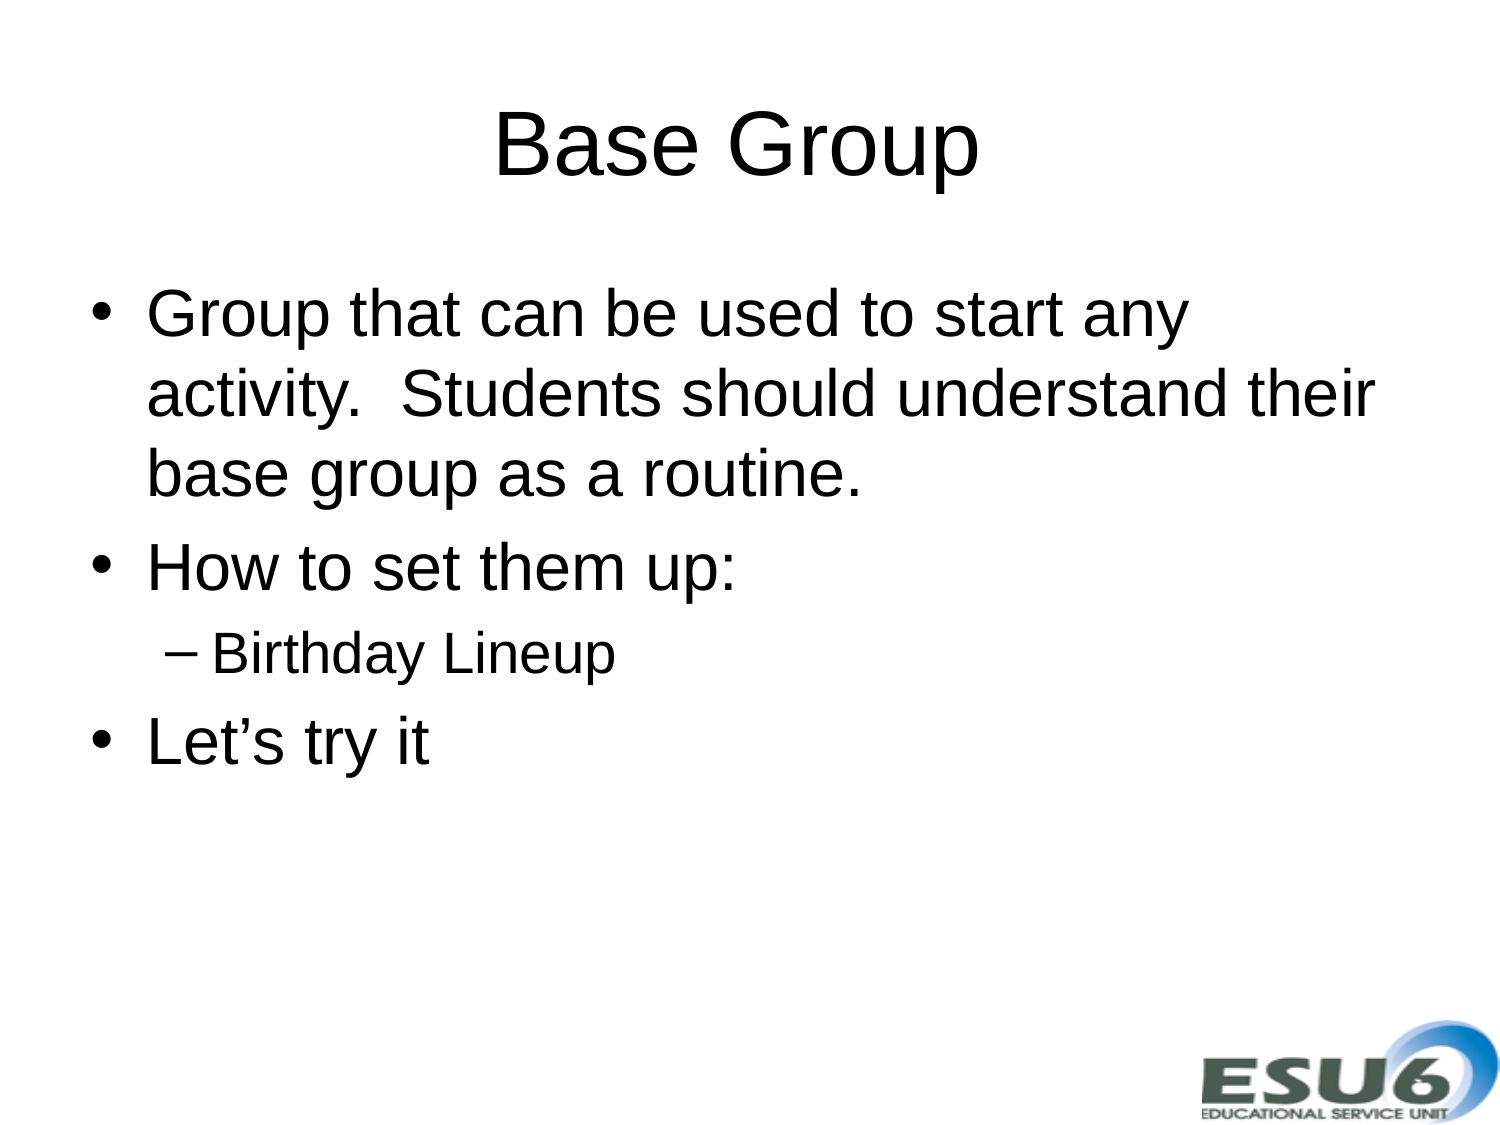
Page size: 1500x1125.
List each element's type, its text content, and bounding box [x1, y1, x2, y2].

title Base Group [75, 45, 1425, 233]
picture [1202, 1020, 1500, 1125]
list Group that can be used to start any activity. Students should understand their base group as a routine. How to set them up: Birthday Lineup Let’s try it [75, 262, 1425, 1005]
